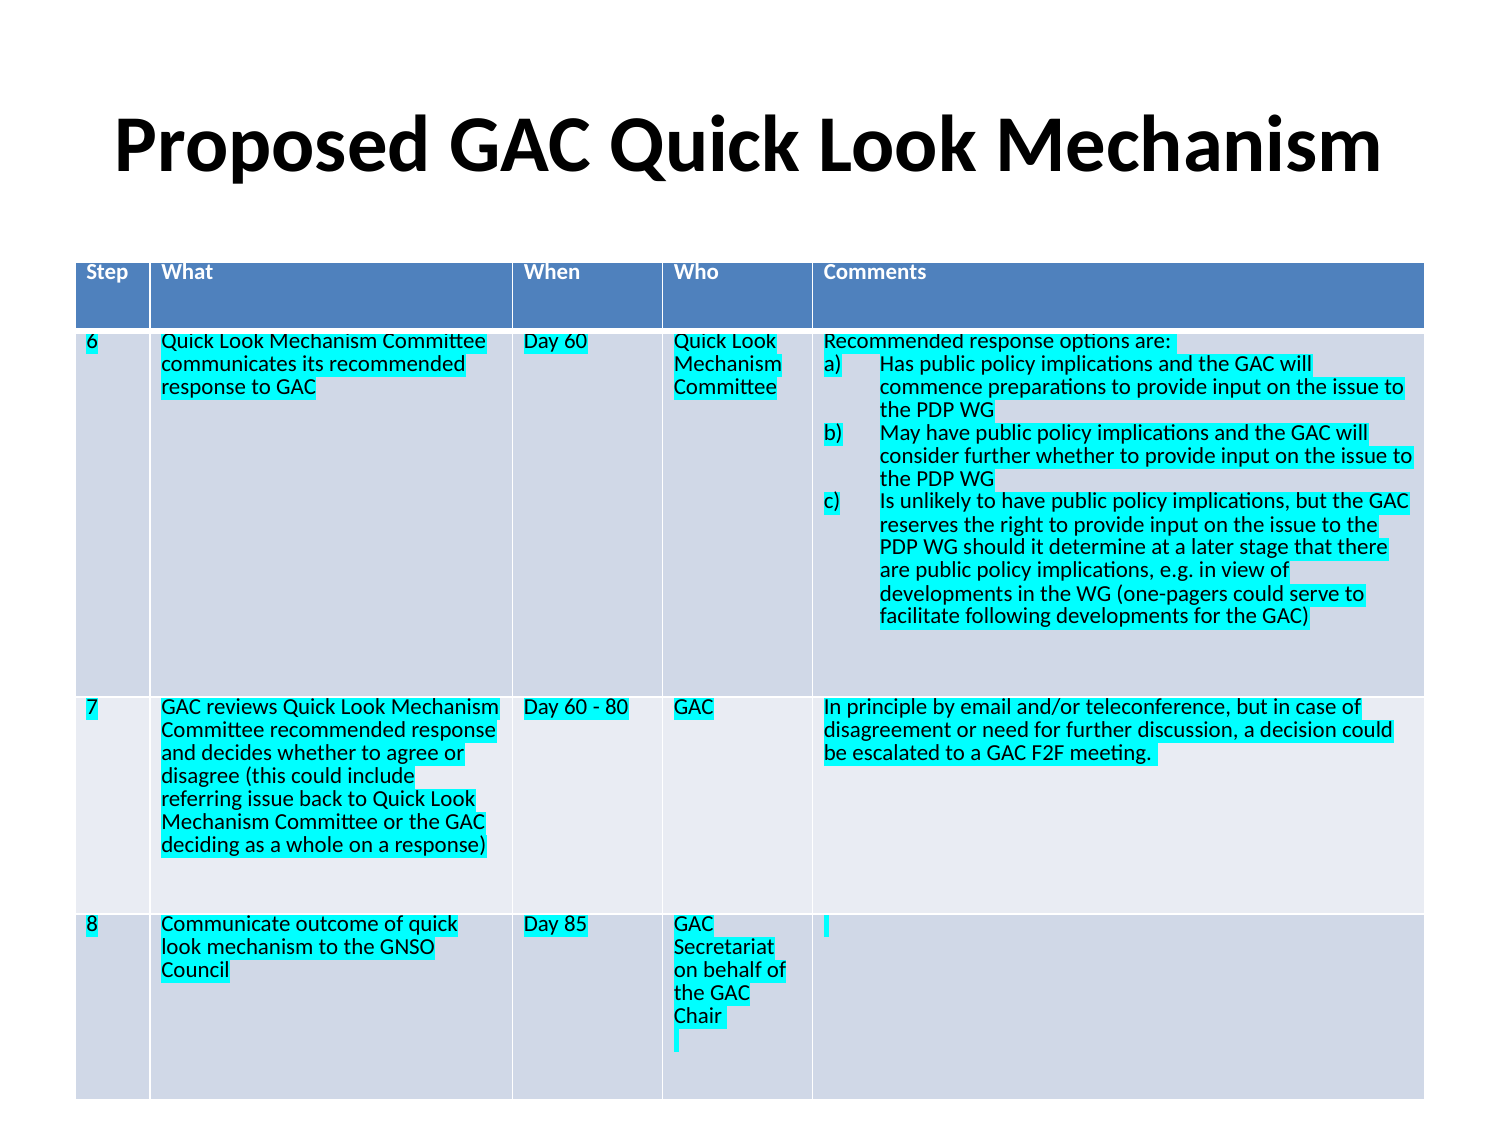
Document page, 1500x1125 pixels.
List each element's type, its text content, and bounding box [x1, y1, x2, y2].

table_cell Day 60 - 80 [513, 698, 662, 913]
table_cell GAC reviews Quick Look Mechanism Committee recommended response and decides whether to agree or disagree (this could include referring issue back to Quick Look Mechanism Committee or the GAC deciding as a whole on a response) [151, 698, 512, 913]
table_cell 6 [76, 334, 149, 696]
table_cell In principle by email and/or teleconference, but in case of disagreement or need for further discussion, a decision could be escalated to a GAC F2F meeting. [813, 698, 1424, 913]
table_cell Communicate outcome of quick look mechanism to the GNSO Council [151, 915, 512, 1099]
table_cell GAC [663, 698, 812, 913]
table_header Step [76, 263, 149, 328]
table_cell Quick Look Mechanism Committee communicates its recommended response to GAC [151, 334, 512, 696]
table_cell GAC Secretariat on behalf of the GAC Chair [663, 915, 812, 1099]
table_cell Quick Look Mechanism Committee [663, 334, 812, 696]
table_header What [151, 263, 512, 328]
title Proposed GAC Quick Look Mechanism [75, 45, 1425, 233]
table_cell 7 [76, 698, 149, 913]
table_cell Recommended response options are: Has public policy implications and the GAC will commence preparations to provide input on the issue to the PDP WG May have public policy implications and the GAC will consider further whether to provide input on the issue to the PDP WG Is unlikely to have public policy implications, but the GAC reserves the right to provide input on the issue to the PDP WG should it determine at a later stage that there are public policy implications, e.g. in view of developments in the WG (one-pagers could serve to facilitate following developments for the GAC) [813, 334, 1424, 696]
table_header When [513, 263, 662, 328]
table_cell 8 [76, 915, 149, 1099]
table_cell Day 60 [513, 334, 662, 696]
table_header Comments [813, 263, 1424, 328]
table_cell [813, 915, 1424, 1099]
table_cell Day 85 [513, 915, 662, 1099]
table_header Who [663, 263, 812, 328]
